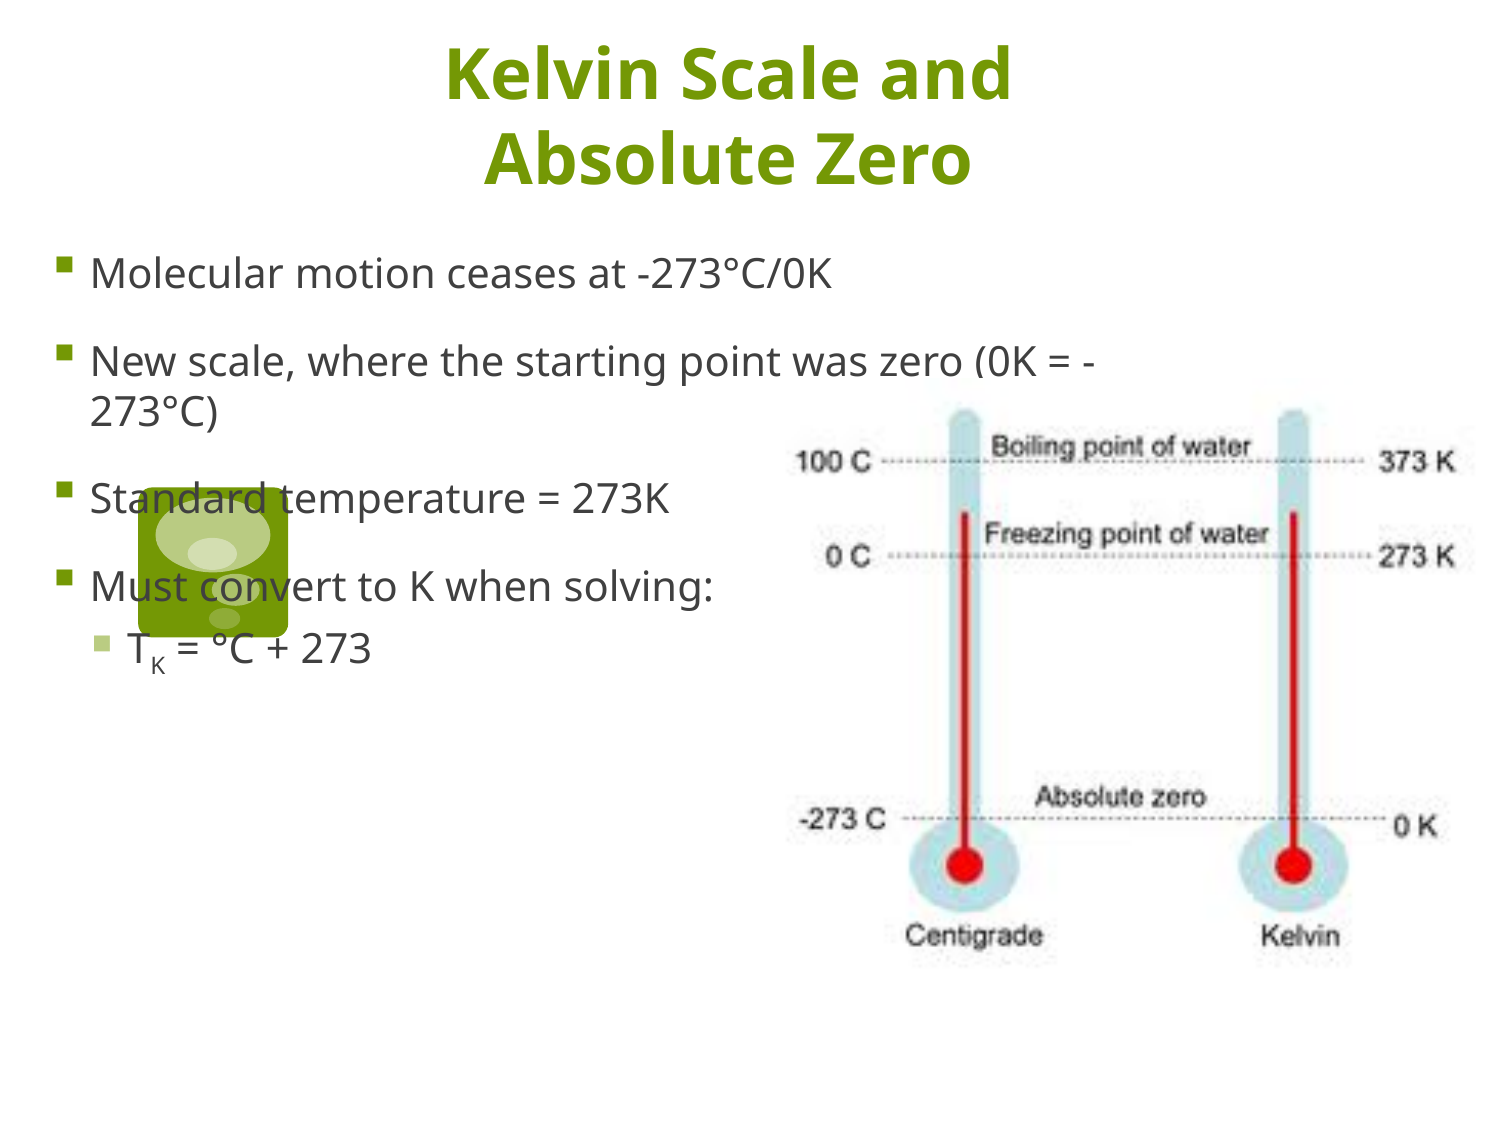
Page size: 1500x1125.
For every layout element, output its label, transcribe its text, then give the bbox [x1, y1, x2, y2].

title Kelvin Scale and Absolute Zero [323, 91, 1135, 206]
picture [762, 377, 1500, 990]
list Molecular motion ceases at -273°C/0K New scale, where the starting point was zero (0K = -273°C) Standard temperature = 273K Must convert to K when solving: TK = °C + 273 [37, 239, 1135, 964]
